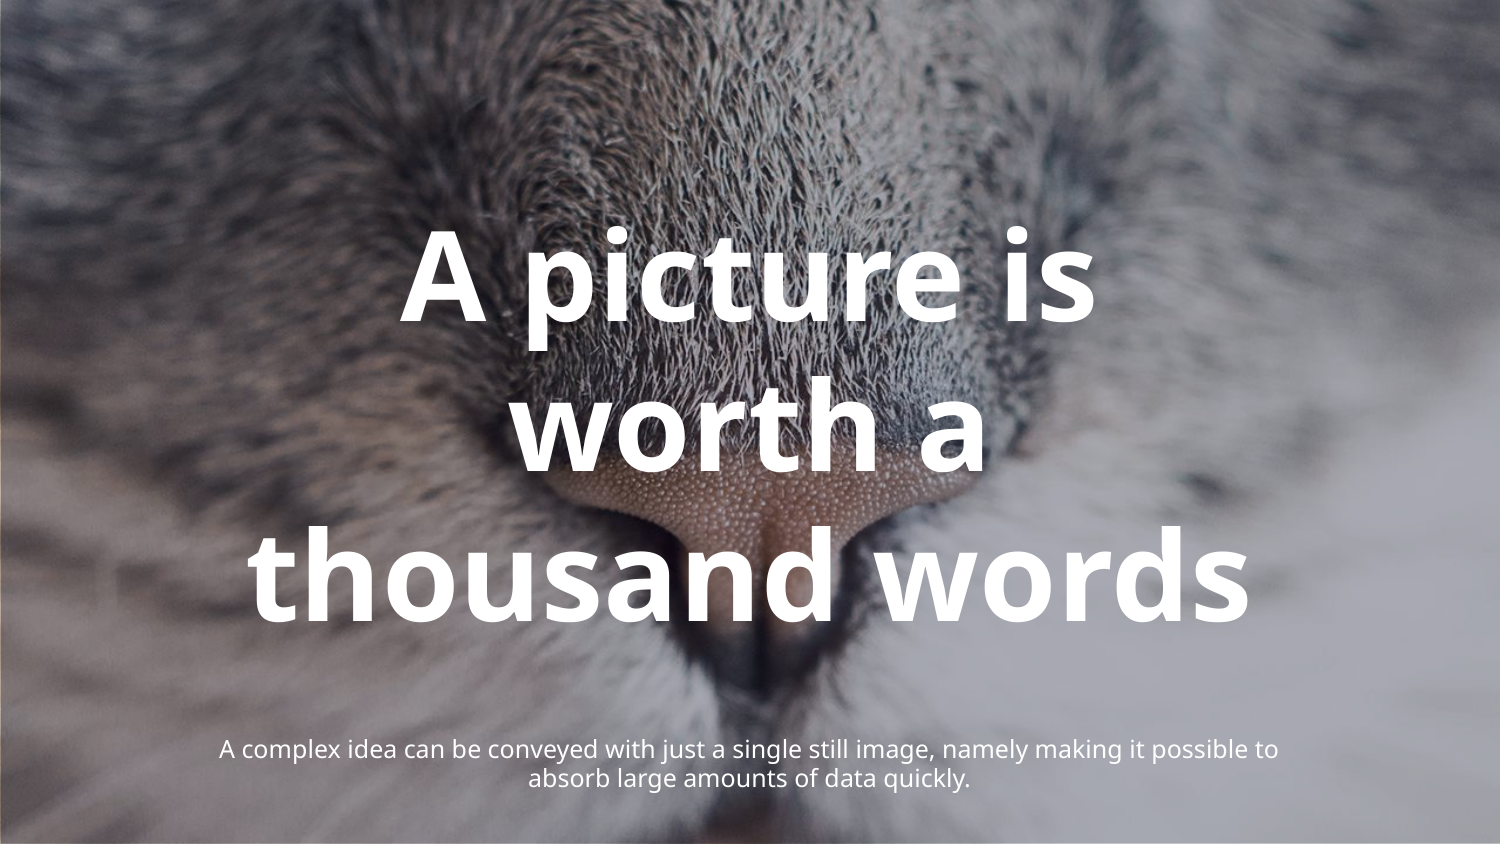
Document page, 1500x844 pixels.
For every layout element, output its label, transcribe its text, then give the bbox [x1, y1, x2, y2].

title A picture is worth a thousand words [208, 351, 1292, 493]
picture [0, 0, 1500, 844]
list A complex idea can be conveyed with just a single still image, namely making it possible to absorb large amounts of data quickly. [202, 611, 1298, 808]
